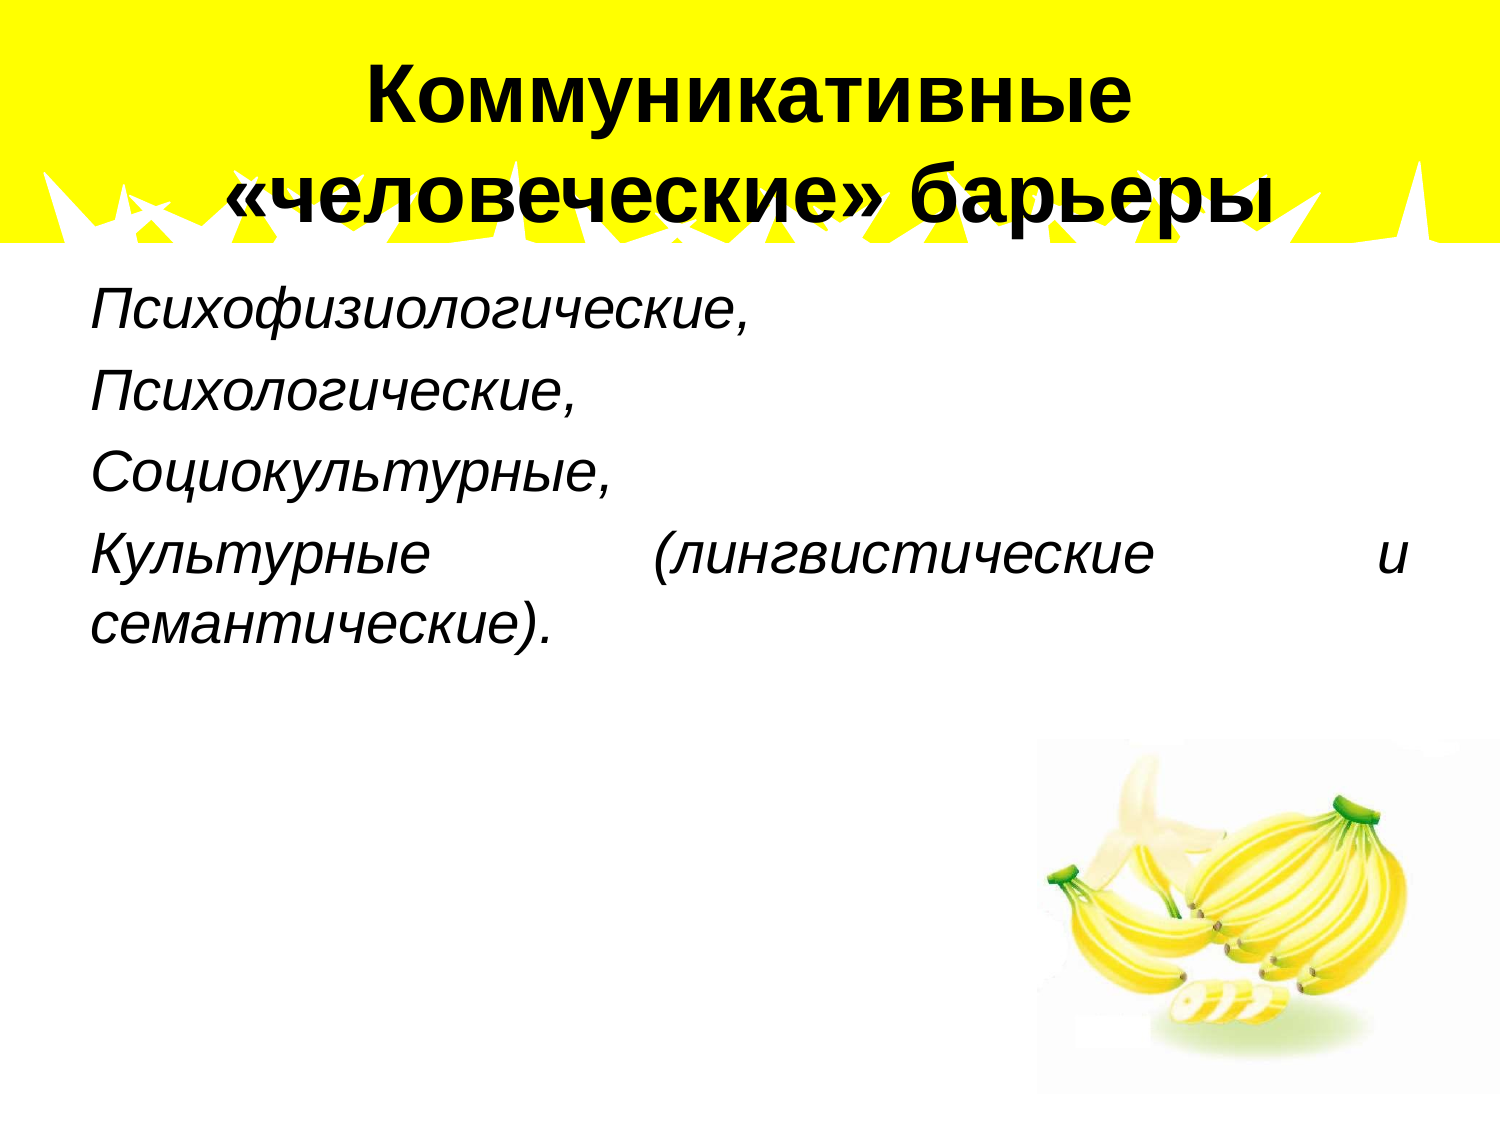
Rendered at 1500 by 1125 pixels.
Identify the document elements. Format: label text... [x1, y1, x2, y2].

picture [1037, 739, 1500, 1094]
title Коммуникативные «человеческие» барьеры [75, 45, 1425, 233]
list Психофизиологические, Психологические, Социокультурные, Культурные (лингвистические и семантические). [75, 262, 1425, 1005]
